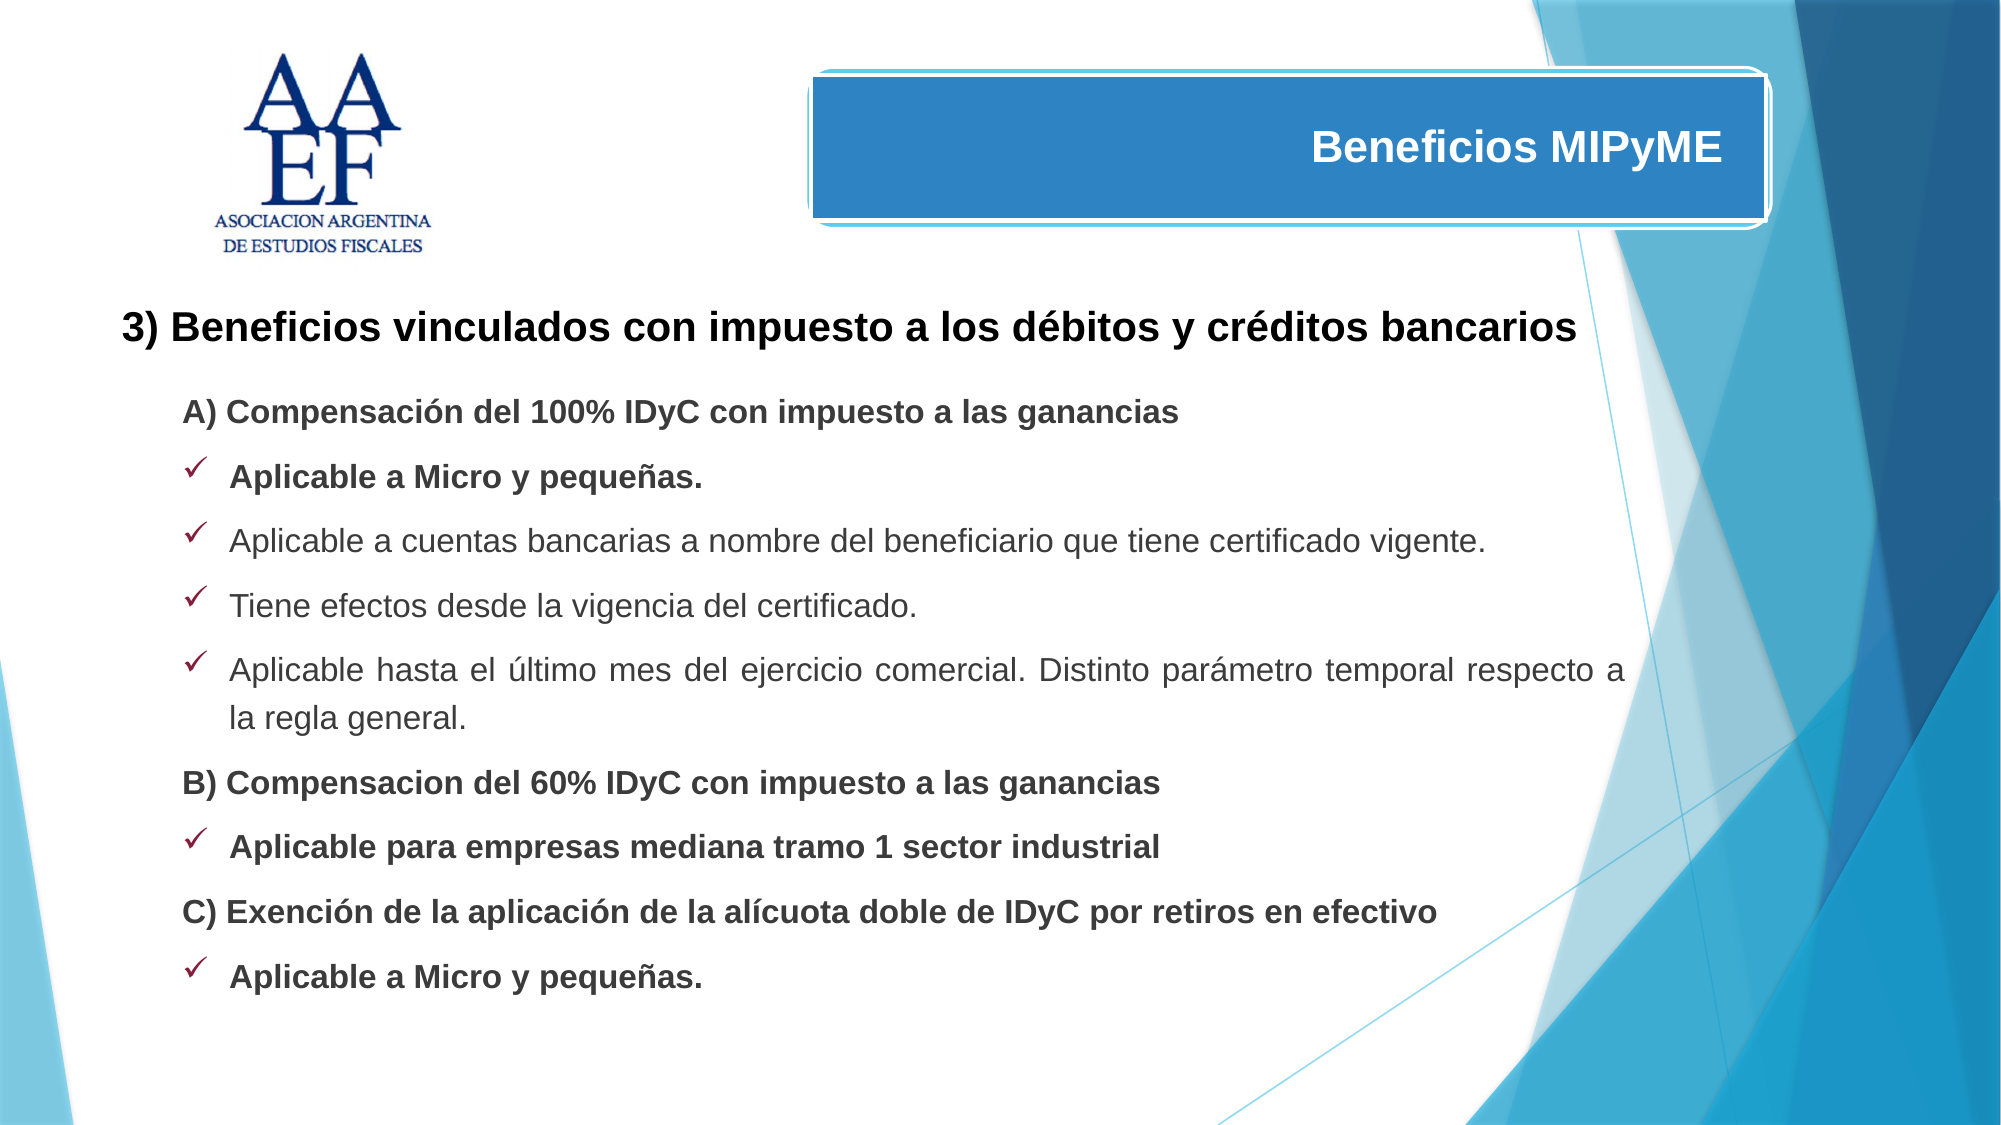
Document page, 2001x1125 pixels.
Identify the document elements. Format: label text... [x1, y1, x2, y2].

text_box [805, 66, 1772, 229]
picture [209, 45, 434, 270]
text_box A) Compensación del 100% IDyC con impuesto a las ganancias Aplicable a Micro y pequeñas. Aplicable a cuentas bancarias a nombre del beneficiario que tiene certificado vigente. Tiene efectos desde la vigencia del certificado. Aplicable hasta el último mes del ejercicio comercial. Distinto parámetro temporal respecto a la regla general. B) Compensacion del 60% IDyC con impuesto a las ganancias Aplicable para empresas mediana tramo 1 sector industrial C) Exención de la aplicación de la alícuota doble de IDyC por retiros en efectivo Aplicable a Micro y pequeñas. [77, 375, 1642, 1002]
title 3) Beneficios vinculados con impuesto a los débitos y créditos bancarios [106, 292, 1613, 400]
